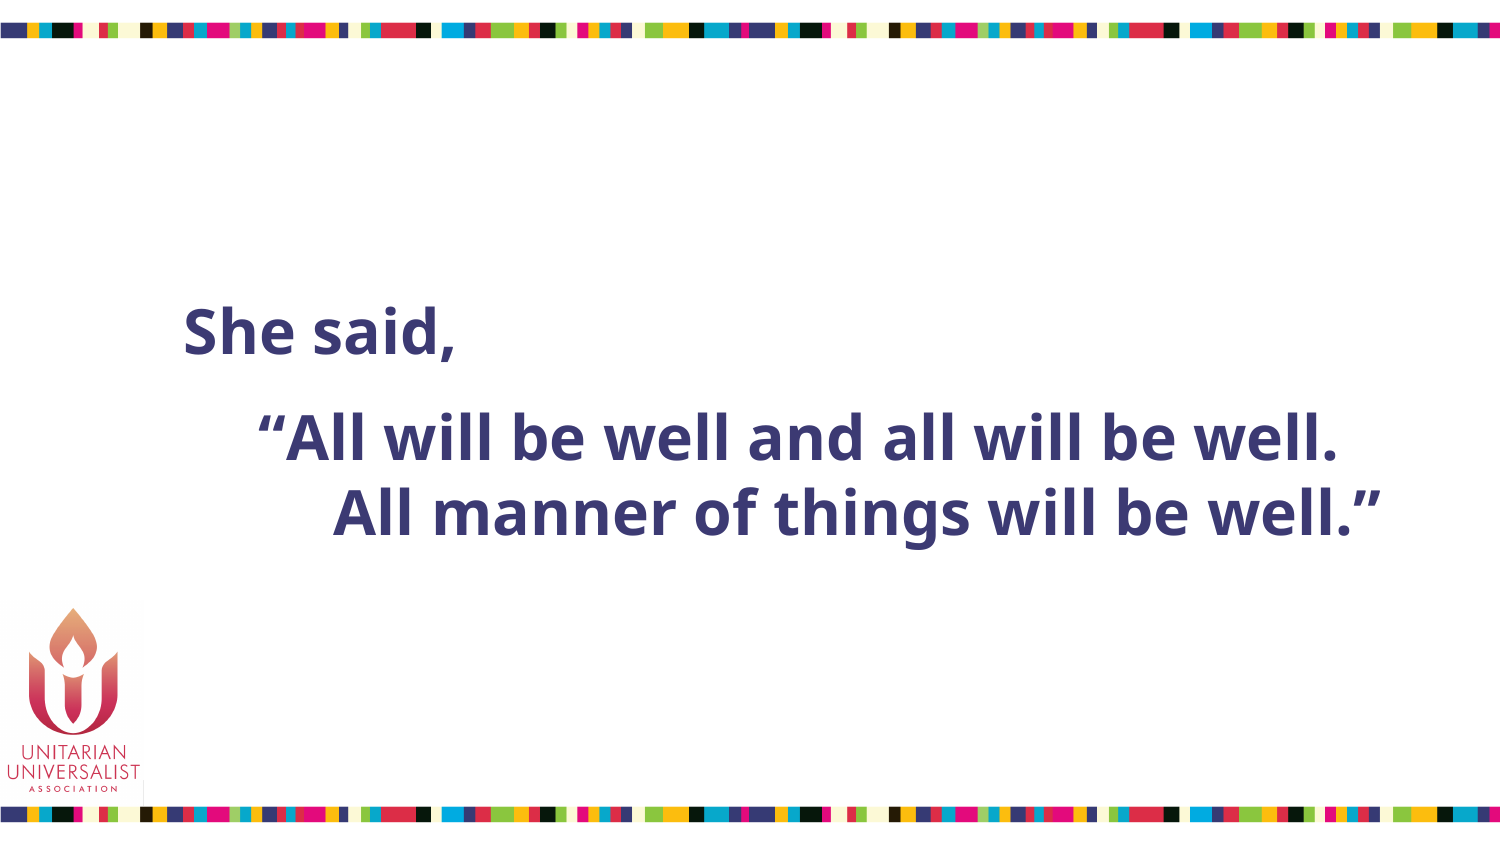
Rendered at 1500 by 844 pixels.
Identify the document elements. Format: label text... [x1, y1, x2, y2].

picture [0, 22, 1500, 40]
text_box She said, “All will be well and all will be well. All manner of things will be well.” [168, 277, 1500, 564]
picture [0, 600, 1500, 824]
